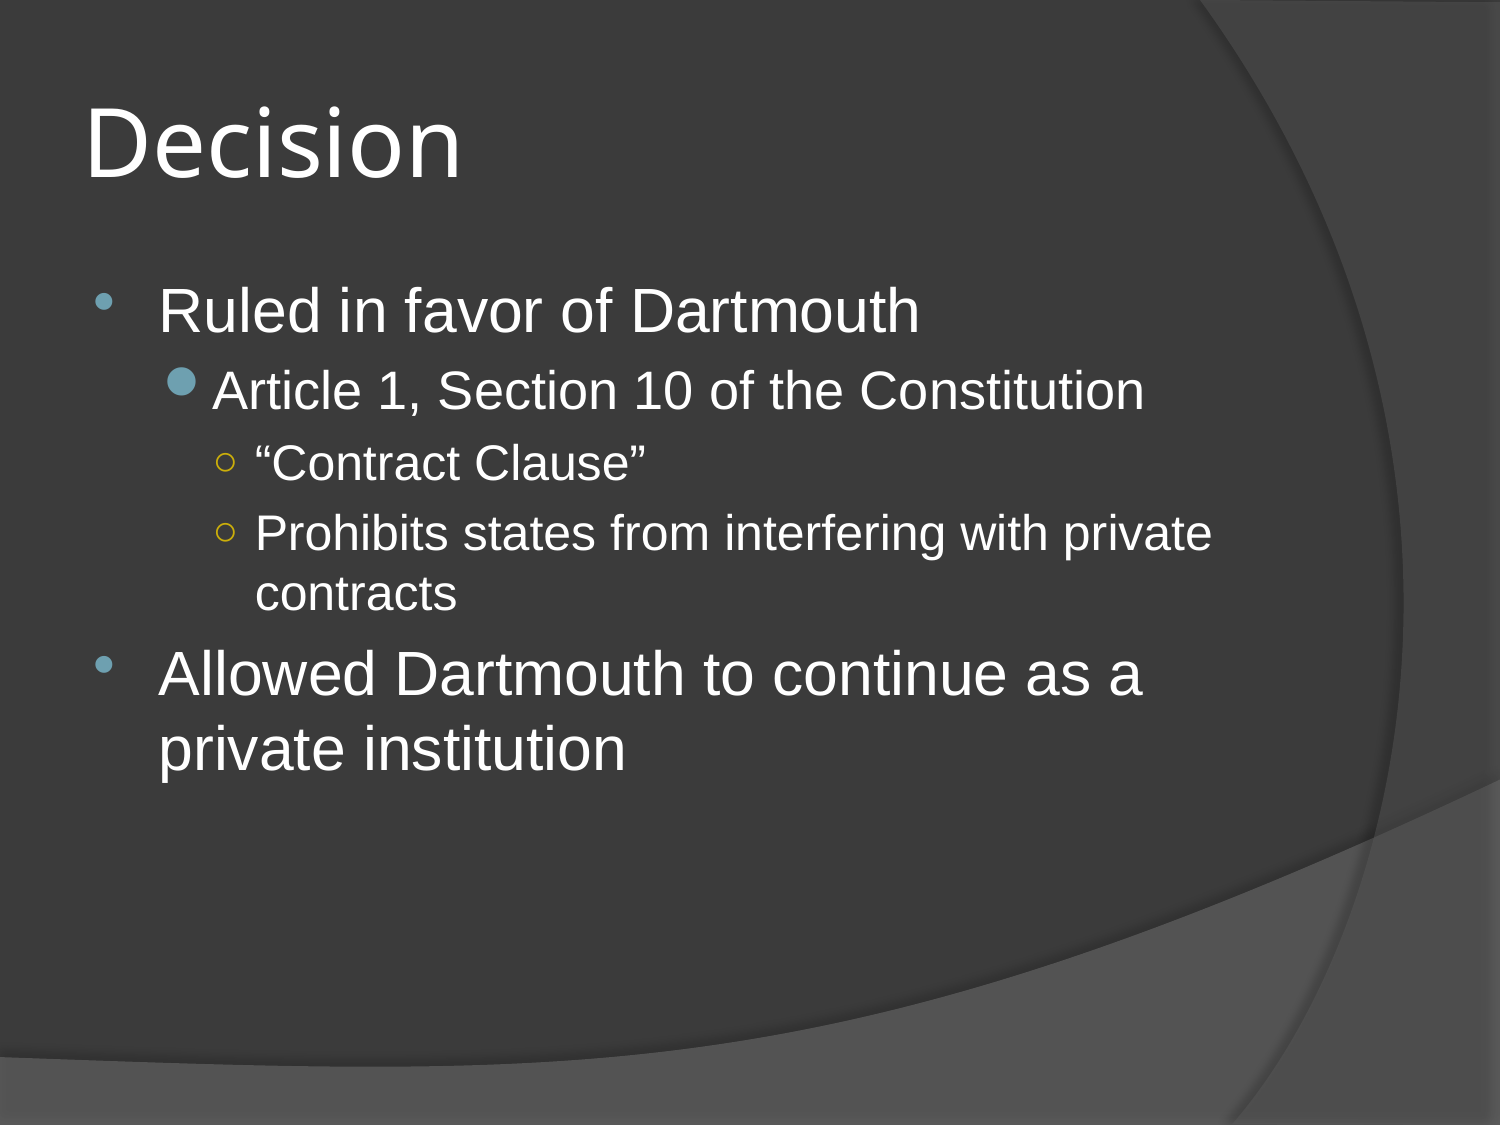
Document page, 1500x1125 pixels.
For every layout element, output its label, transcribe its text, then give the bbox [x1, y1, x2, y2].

list Ruled in favor of Dartmouth Article 1, Section 10 of the Constitution “Contract Clause” Prohibits states from interfering with private contracts Allowed Dartmouth to continue as a private institution [75, 262, 1300, 1005]
title Decision [75, 45, 1300, 233]
